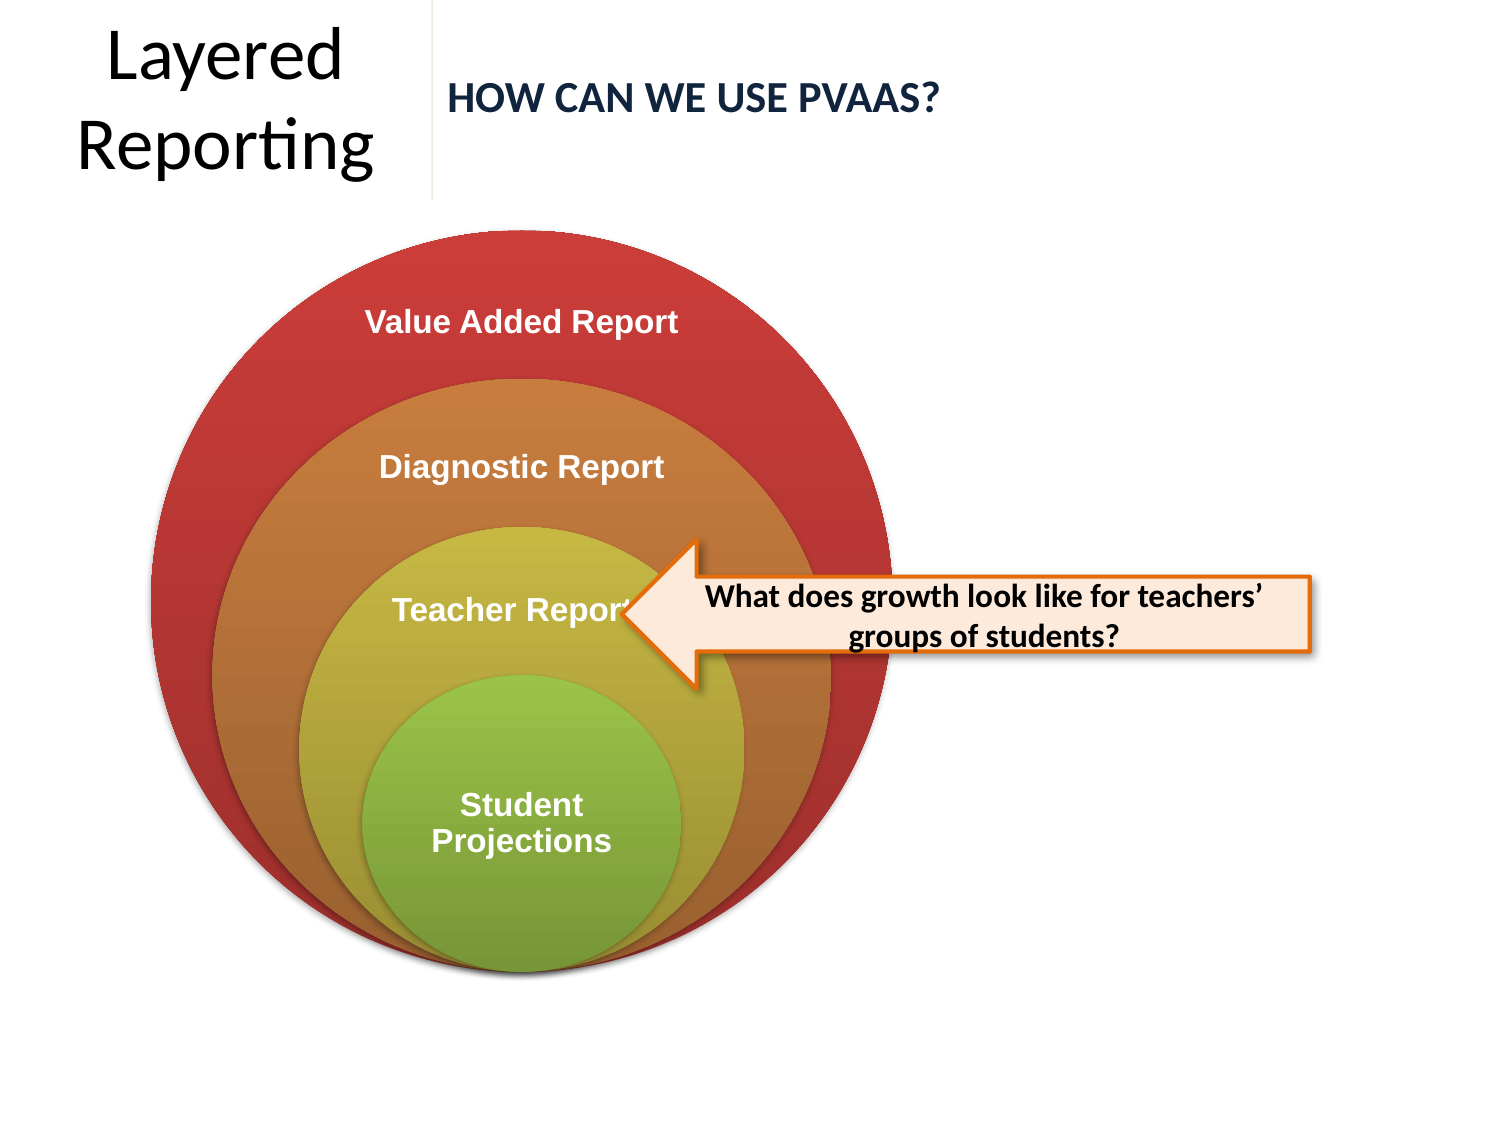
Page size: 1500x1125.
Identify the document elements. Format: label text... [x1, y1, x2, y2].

list How can we use PVAAS? [432, 60, 1427, 130]
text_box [150, 208, 893, 995]
text_box What does growth look like for teachers’ groups of students? [897, 574, 1312, 654]
title Layered Reporting [19, 33, 433, 157]
